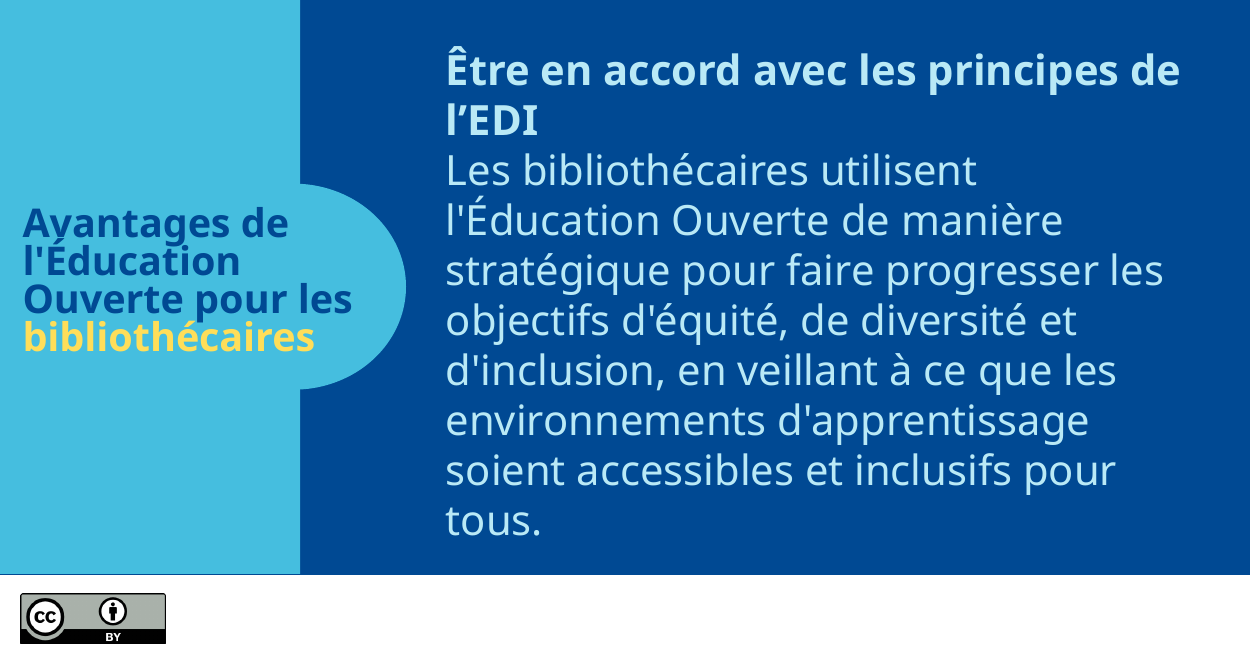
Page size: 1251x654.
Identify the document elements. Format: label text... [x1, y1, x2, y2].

text_box [0, 582, 1250, 654]
text_box Avantages de l'Éducation Ouverte pour les bibliothécaires [10, 195, 381, 372]
text_box Être en accord avec les principes de l’EDI Les bibliothécaires utilisent l'Éducation Ouverte de manière stratégique pour faire progresser les objectifs d'équité, de diversité et d'inclusion, en veillant à ce que les environnements d'apprentissage soient accessibles et inclusifs pour tous. [433, 31, 1196, 557]
text_box [231, 372, 357, 390]
text_box [0, 0, 301, 574]
picture [20, 592, 166, 645]
text_box [381, 221, 407, 352]
text_box [242, 183, 345, 195]
